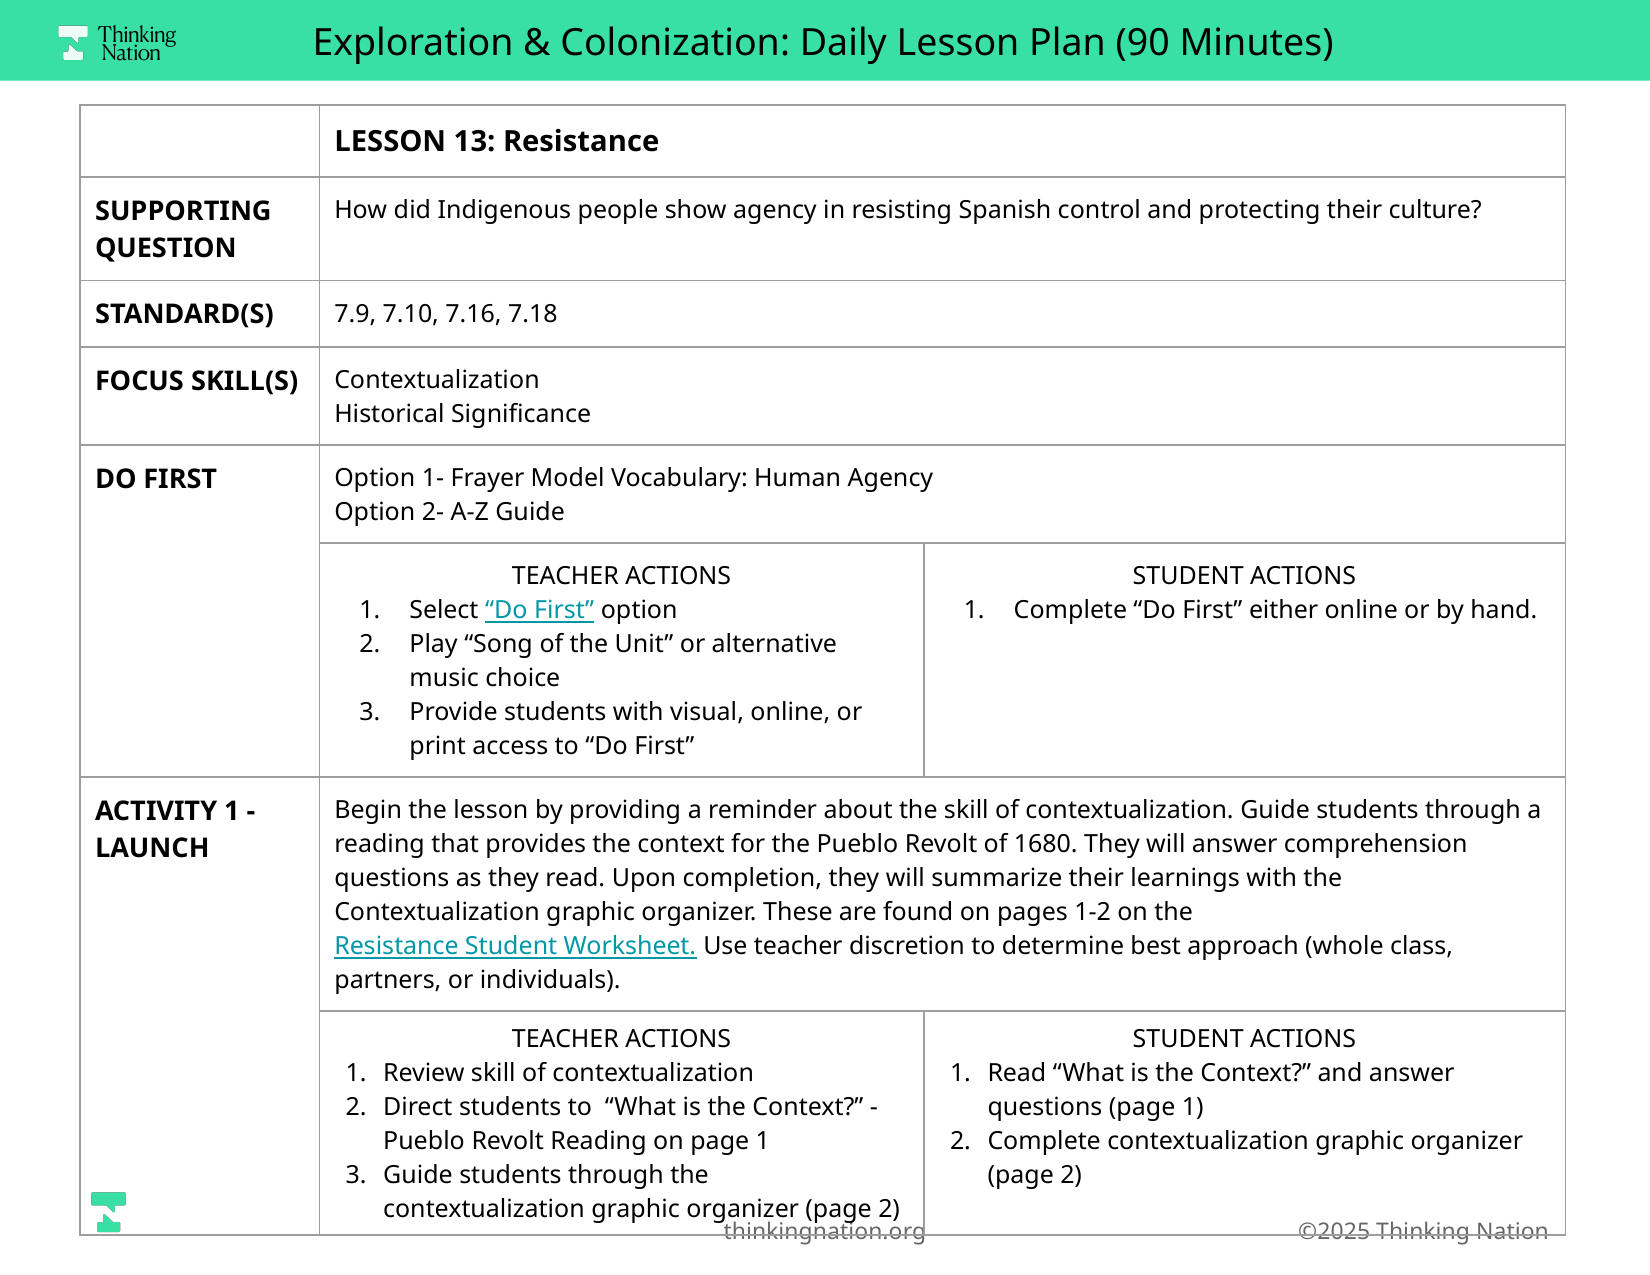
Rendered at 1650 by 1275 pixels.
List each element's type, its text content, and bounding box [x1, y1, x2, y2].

table_cell 7.9, 7.10, 7.16, 7.18 [320, 281, 1565, 346]
table_cell FOCUS SKILL(S) [81, 348, 319, 444]
table_cell Begin the lesson by providing a reminder about the skill of contextualization. Guide students through a reading that provides the context for the Pueblo Revolt of 1680. They will answer comprehension questions as they read. Upon completion, they will summarize their learnings with the Contextualization graphic organizer. These are found on pages 1-2 on the Resistance Student Worksheet. Use teacher discretion to determine best approach (whole class, partners, or individuals). [320, 778, 1565, 1010]
table_header LESSON 13: Resistance [320, 106, 1565, 176]
table_cell STANDARD(S) [81, 281, 319, 346]
table_cell Option 1- Frayer Model Vocabulary: Human Agency Option 2- A-Z Guide [320, 446, 1565, 542]
table_cell How did Indigenous people show agency in resisting Spanish control and protecting their culture? [320, 178, 1565, 280]
table_header [81, 106, 319, 176]
text_box Exploration & Colonization: Daily Lesson Plan (90 Minutes) [0, 0, 1650, 81]
table_cell Contextualization Historical Significance [320, 348, 1565, 444]
table_cell DO FIRST [81, 446, 319, 776]
text_box ©2025 Thinking Nation [1174, 1236, 1566, 1240]
table_cell ACTIVITY 1 - LAUNCH [81, 778, 319, 1234]
table_cell SUPPORTING QUESTION [81, 178, 319, 280]
picture [45, 14, 180, 71]
table_cell STUDENT ACTIONS Complete “Do First” either online or by hand. [925, 544, 1565, 776]
table_cell TEACHER ACTIONS Review skill of contextualization Direct students to “What is the Context?” - Pueblo Revolt Reading on page 1 Guide students through the contextualization graphic organizer (page 2) [320, 1012, 923, 1234]
text_box thinkingnation.org [629, 1236, 1021, 1240]
table_cell TEACHER ACTIONS Select “Do First” option Play “Song of the Unit” or alternative music choice Provide students with visual, online, or print access to “Do First” [320, 544, 923, 776]
table_cell STUDENT ACTIONS Read “What is the Context?” and answer questions (page 1) Complete contextualization graphic organizer (page 2) [925, 1012, 1565, 1234]
picture [80, 1184, 136, 1240]
